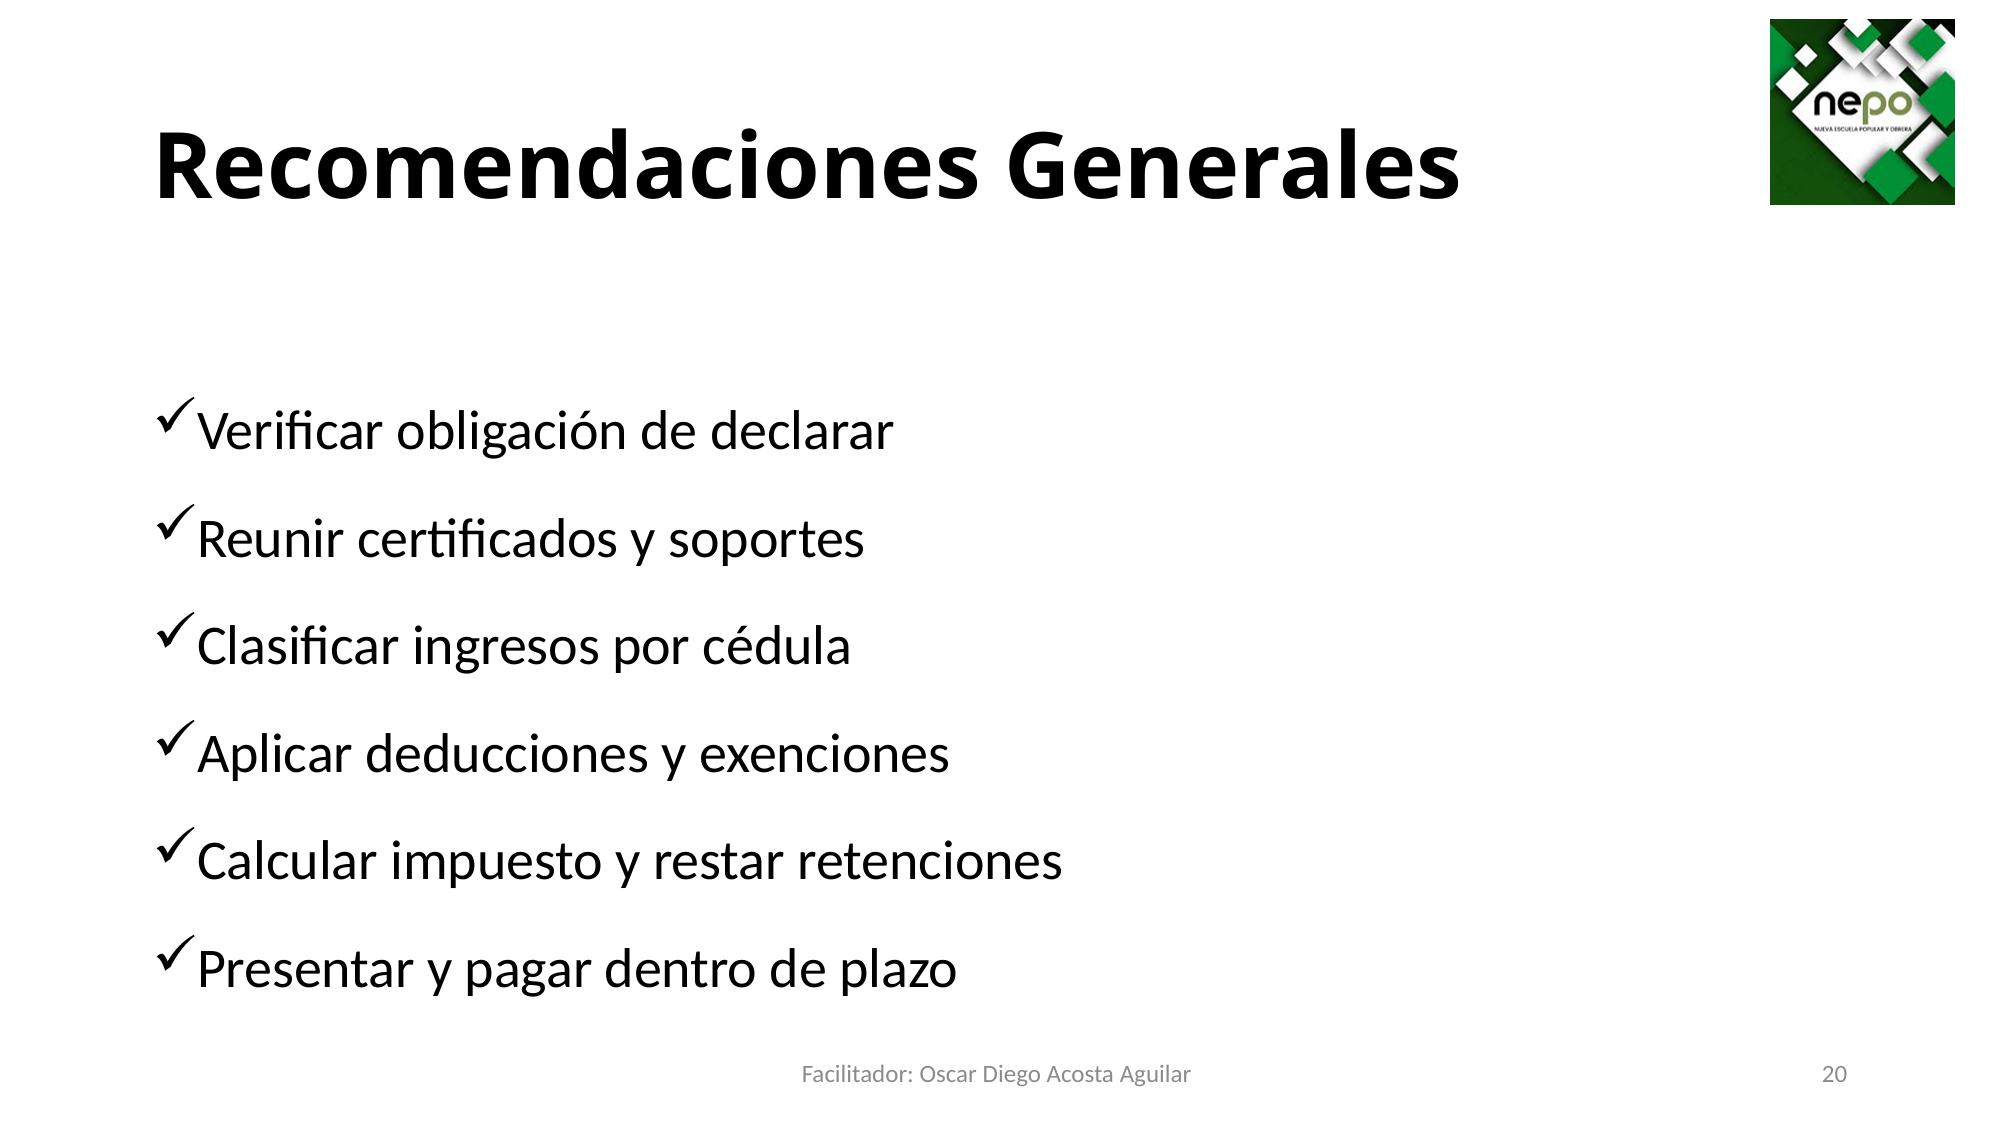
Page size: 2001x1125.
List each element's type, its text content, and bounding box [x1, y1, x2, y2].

picture [1769, 19, 1955, 205]
slide_number 20 [1412, 1042, 1863, 1103]
title Recomendaciones Generales [137, 59, 1863, 278]
list Verificar obligación de declarar Reunir certificados y soportes Clasificar ingresos por cédula Aplicar deducciones y exenciones Calcular impuesto y restar retenciones Presentar y pagar dentro de plazo [137, 299, 1863, 1014]
footer Facilitador: Oscar Diego Acosta Aguilar [662, 1042, 1338, 1103]
